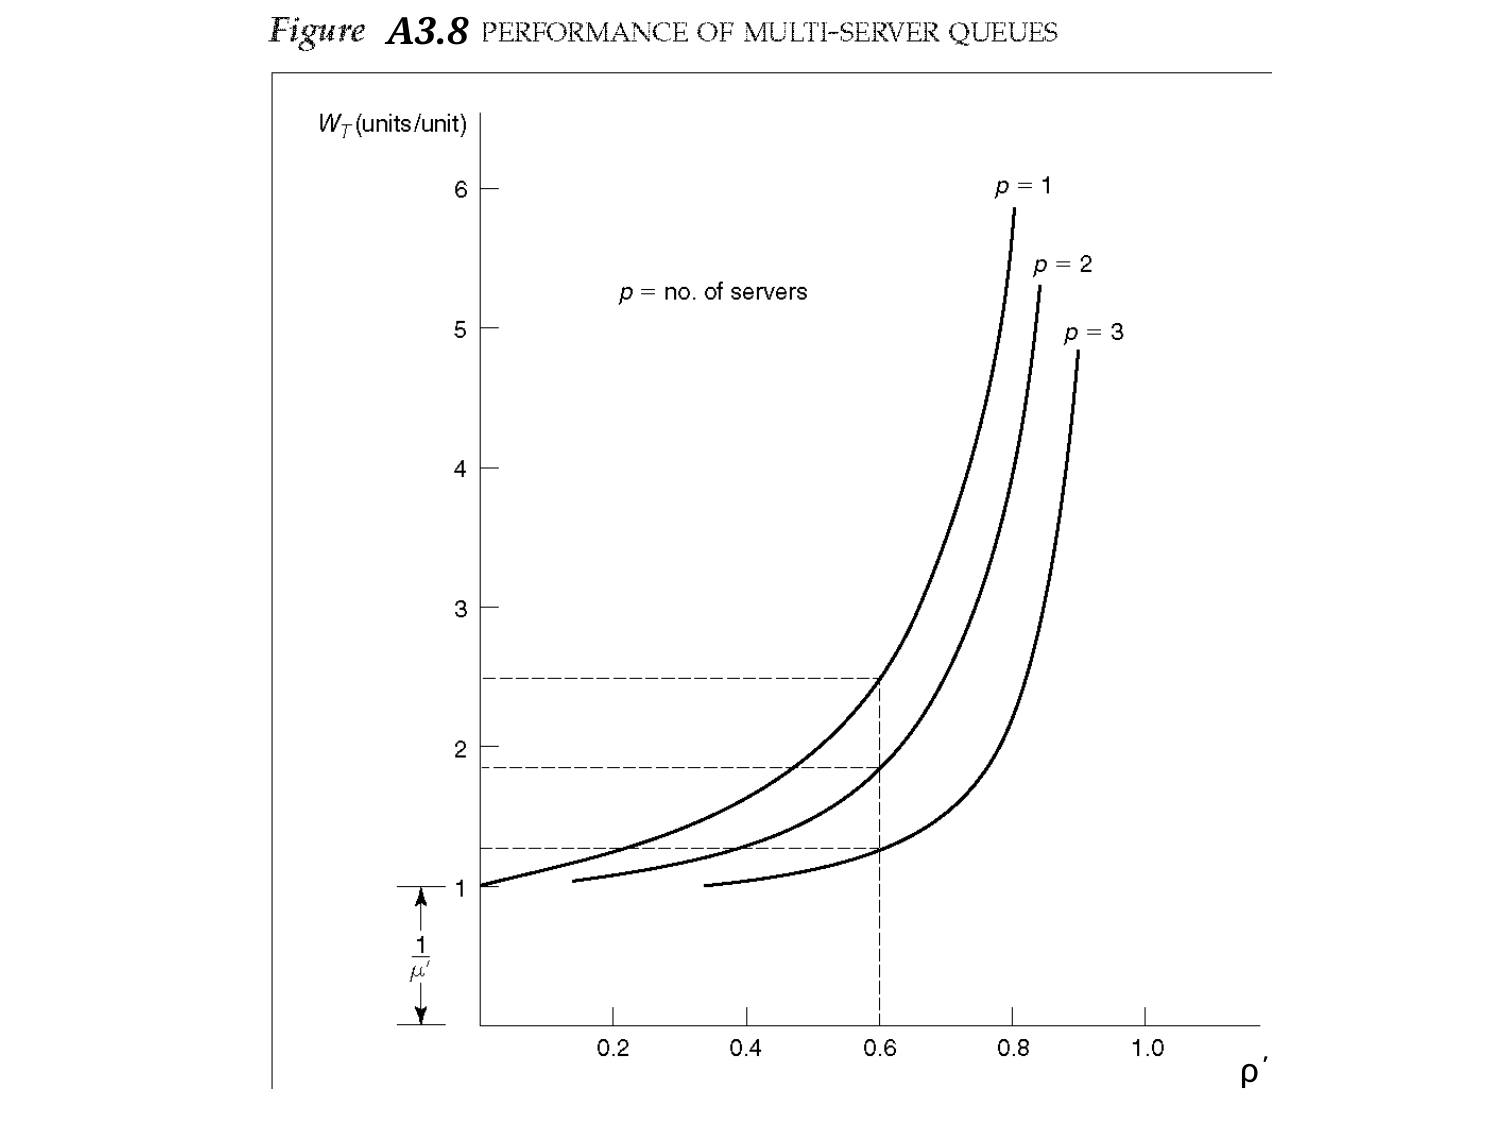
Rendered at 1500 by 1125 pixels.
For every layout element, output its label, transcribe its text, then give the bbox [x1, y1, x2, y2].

picture [262, 0, 1272, 1089]
text_box ρ´ [1224, 1037, 1286, 1098]
